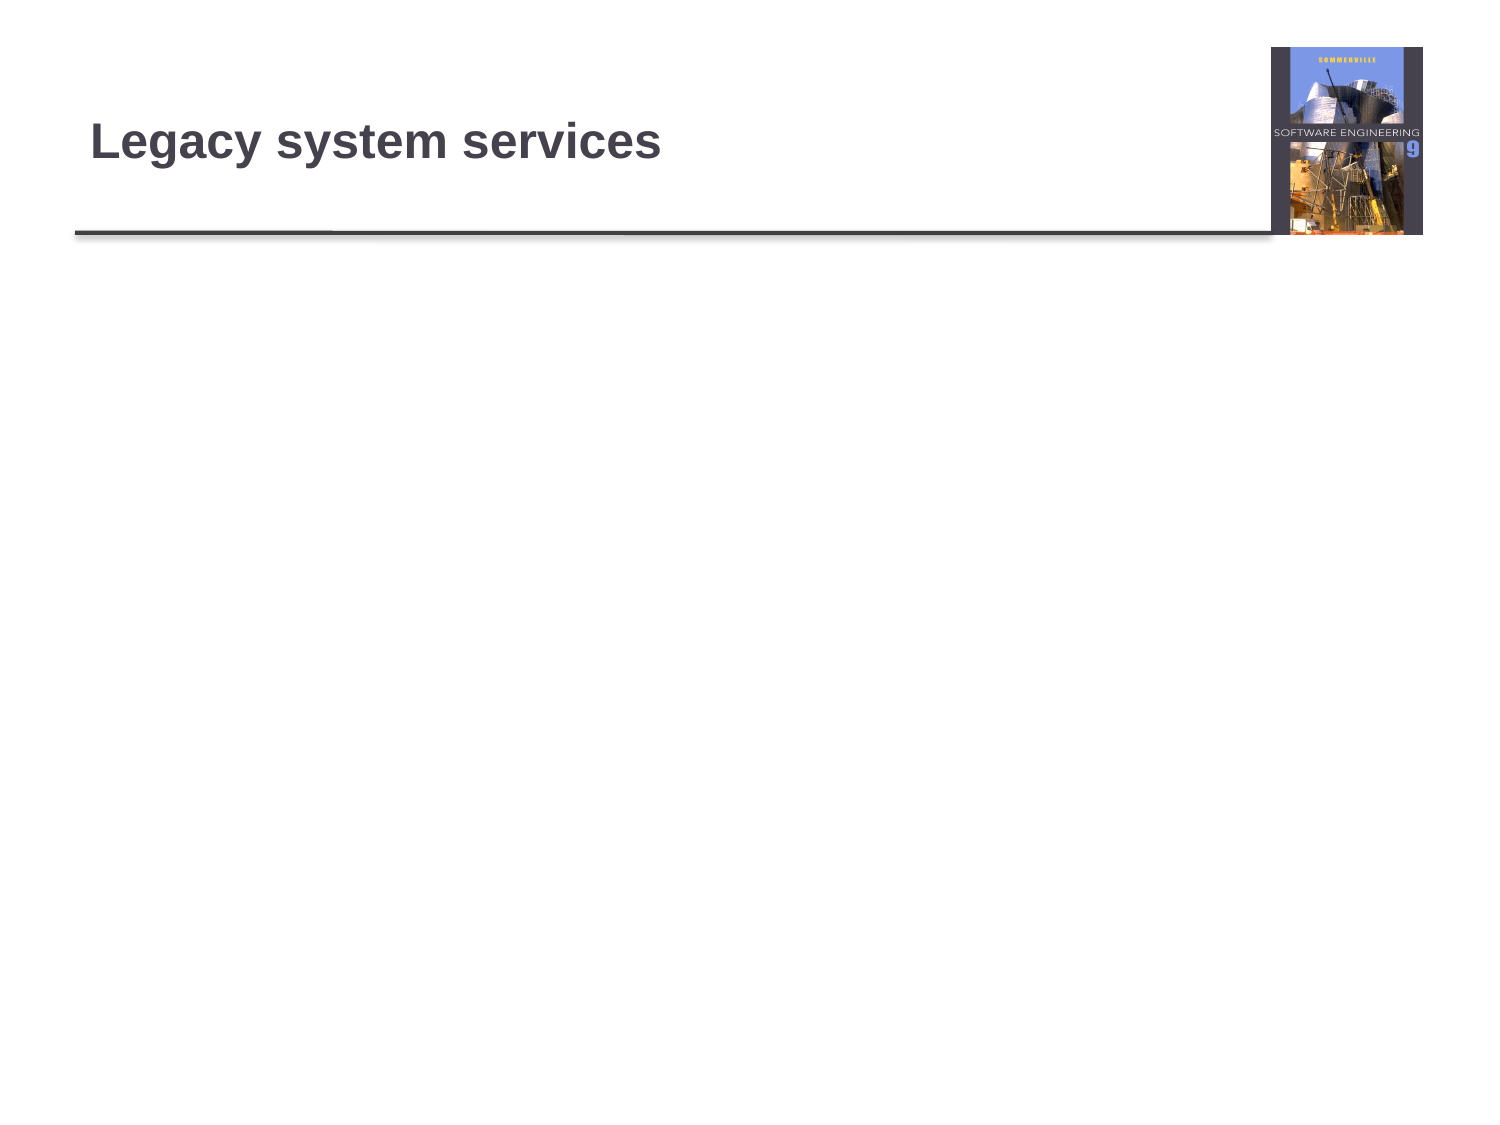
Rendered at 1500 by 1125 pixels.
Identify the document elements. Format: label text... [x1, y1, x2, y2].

picture [1272, 47, 1423, 235]
title Legacy system services [74, 44, 1272, 233]
